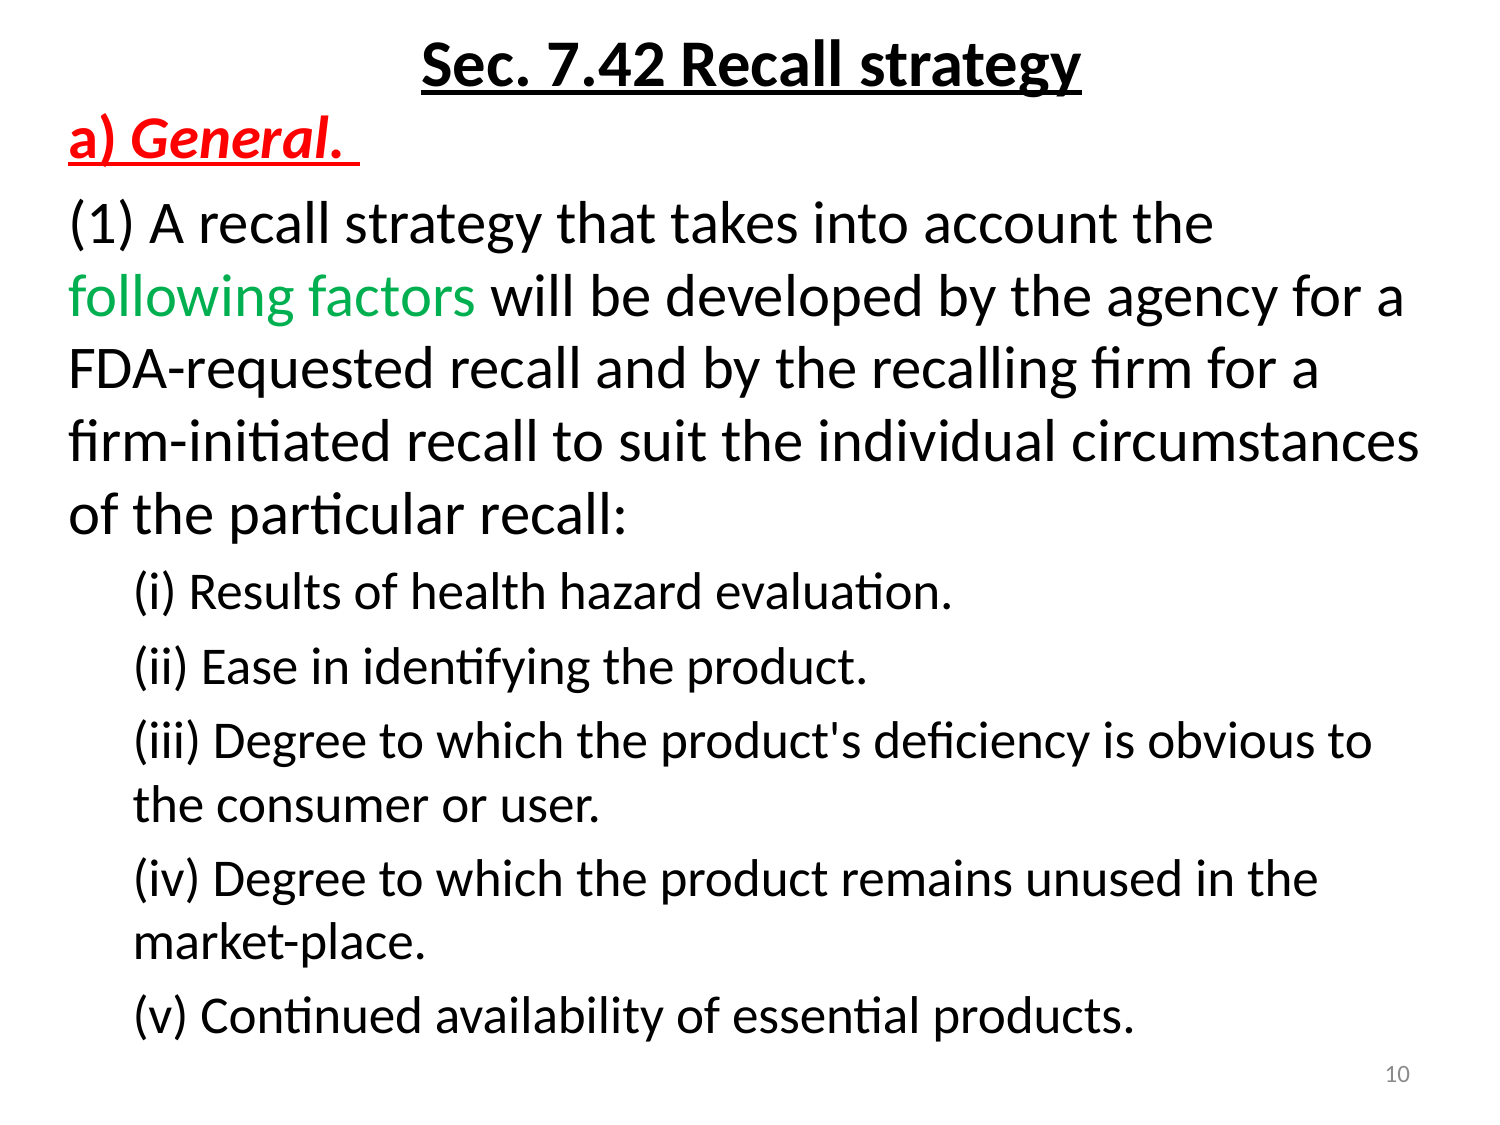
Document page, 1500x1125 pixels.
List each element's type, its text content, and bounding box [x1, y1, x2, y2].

title Sec. 7.42 Recall strategy [76, 19, 1427, 90]
slide_number 10 [1074, 1042, 1425, 1103]
list a) General. (1) A recall strategy that takes into account the following factors will be developed by the agency for a FDA-requested recall and by the recalling firm for a firm-initiated recall to suit the individual circumstances of the particular recall: (i) Results of health hazard evaluation. (ii) Ease in identifying the product. (iii) Degree to which the product's deficiency is obvious to the consumer or user. (iv) Degree to which the product remains unused in the market-place. (v) Continued availability of essential products. [53, 90, 1459, 1059]
